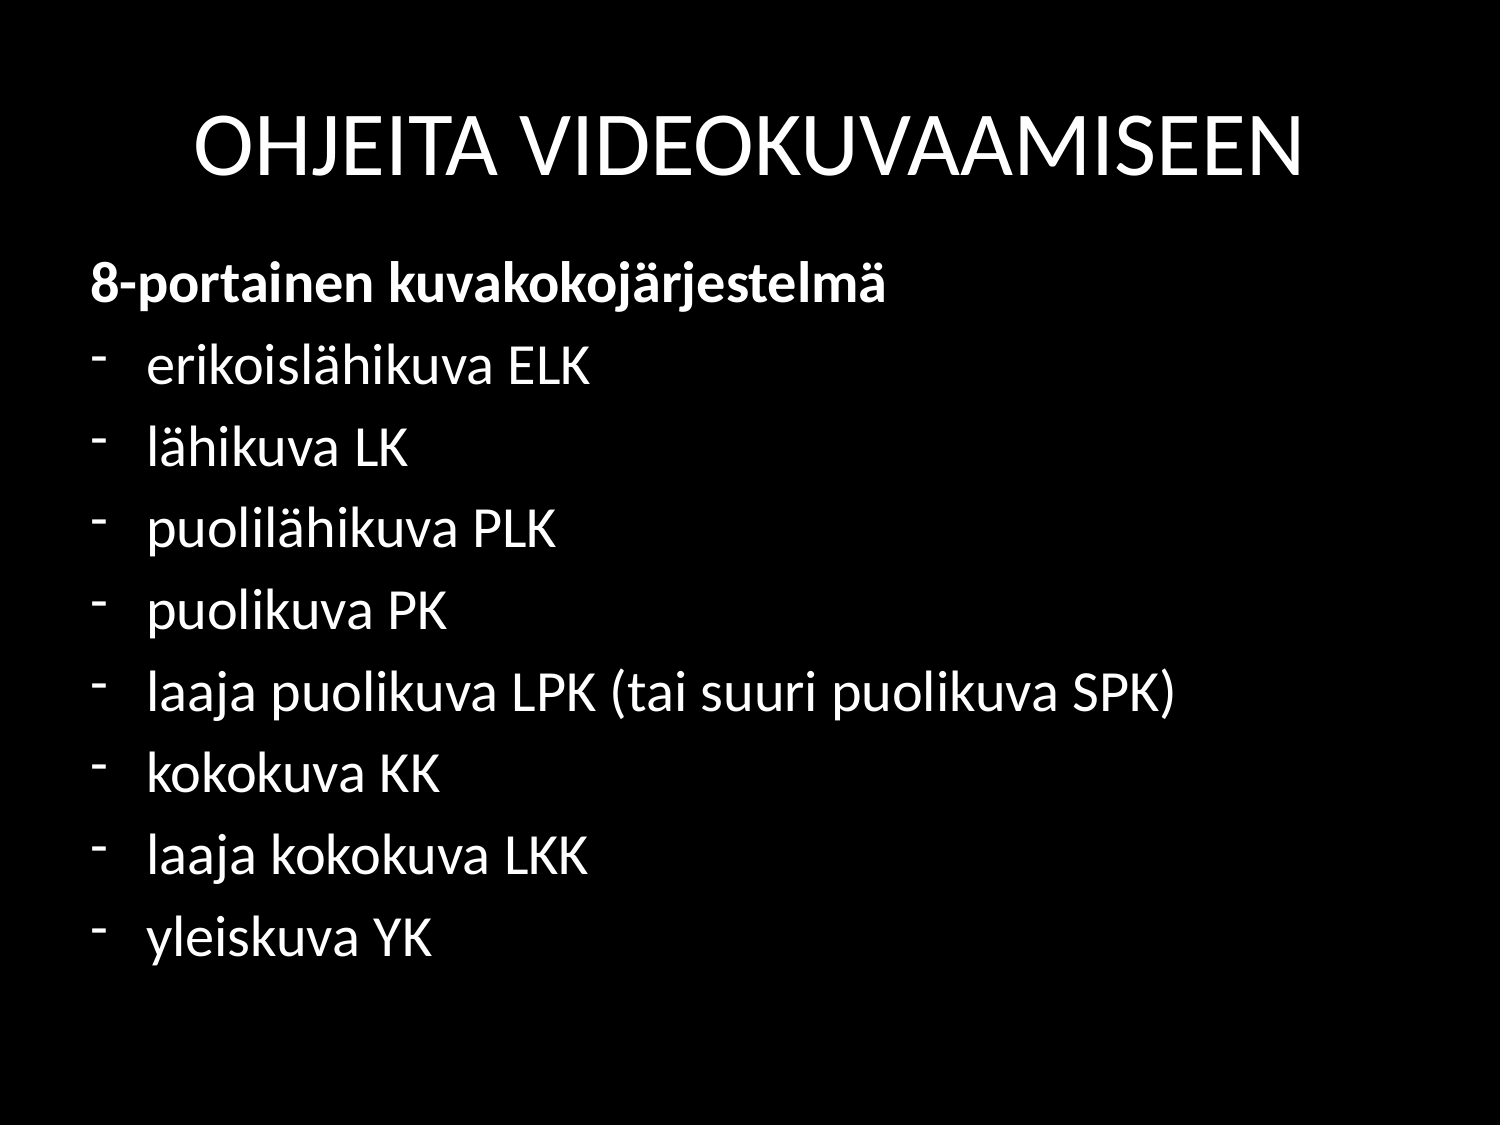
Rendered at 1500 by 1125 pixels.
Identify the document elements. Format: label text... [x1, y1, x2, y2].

list 8-portainen kuvakokojärjestelmä erikoislähikuva ELK lähikuva LK puolilähikuva PLK puolikuva PK laaja puolikuva LPK (tai suuri puolikuva SPK) kokokuva KK laaja kokokuva LKK yleiskuva YK [75, 236, 1425, 1045]
title OHJEITA VIDEOKUVAAMISEEN [75, 45, 1425, 233]
